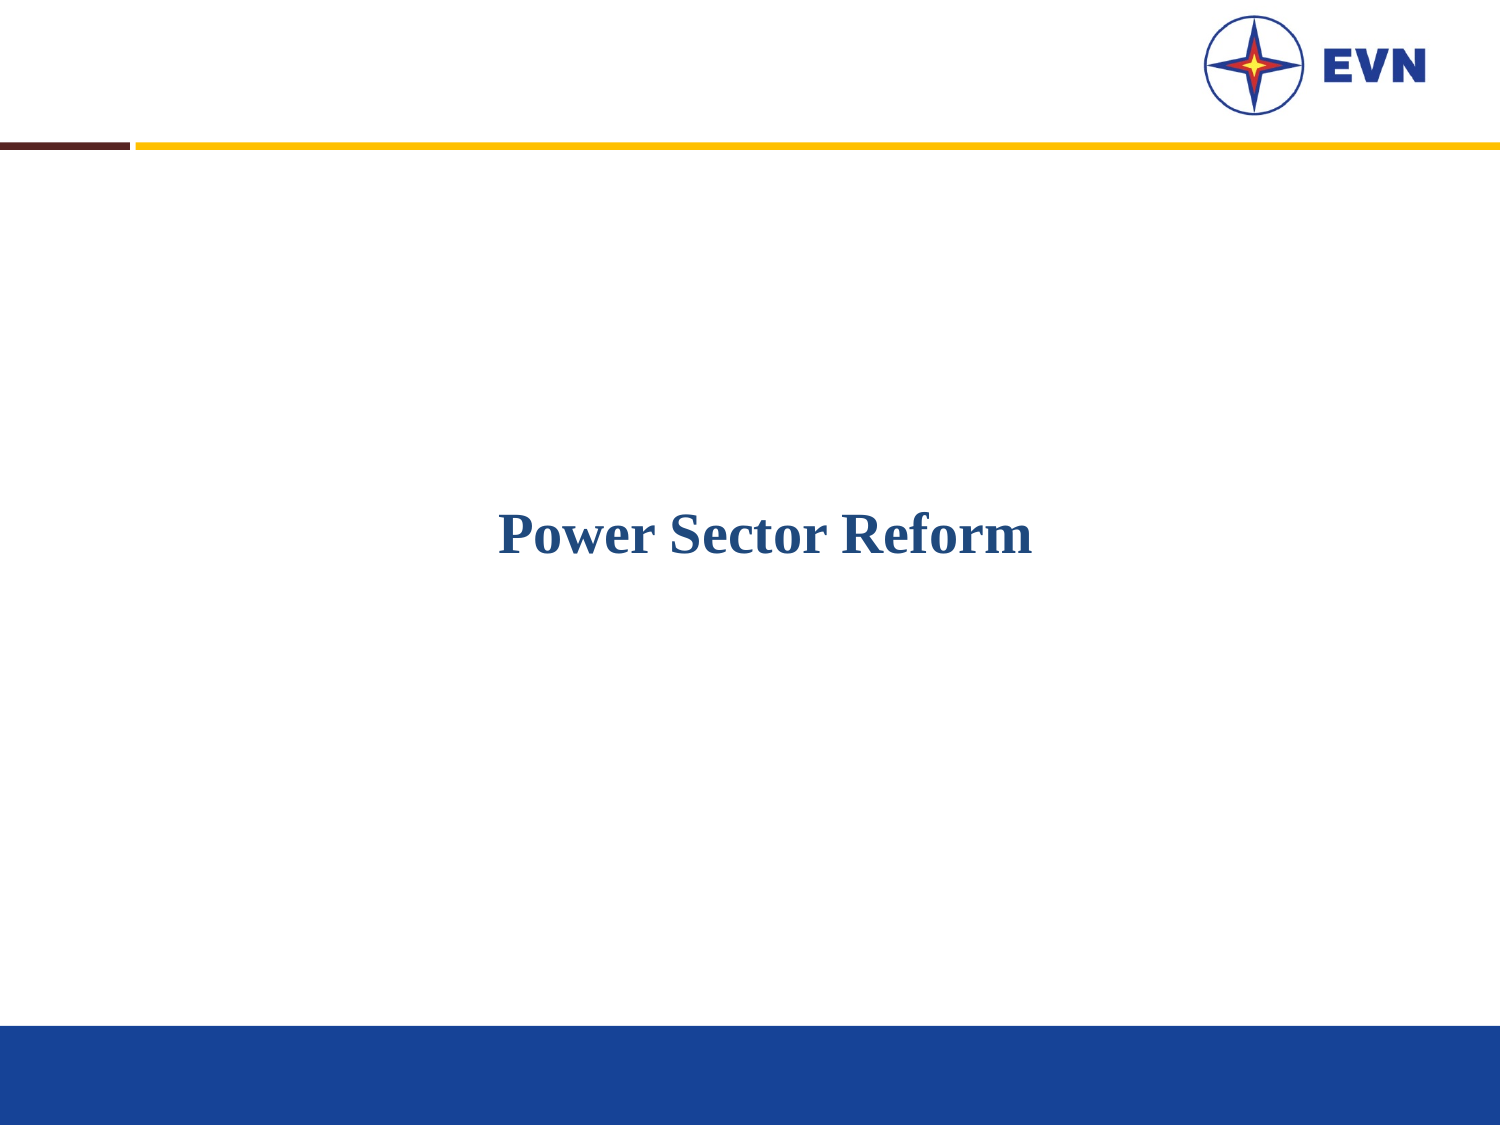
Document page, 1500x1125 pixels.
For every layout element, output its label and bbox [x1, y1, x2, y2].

text_box [0, 150, 1500, 1125]
text_box [0, 142, 1500, 150]
text_box [0, 0, 1500, 142]
